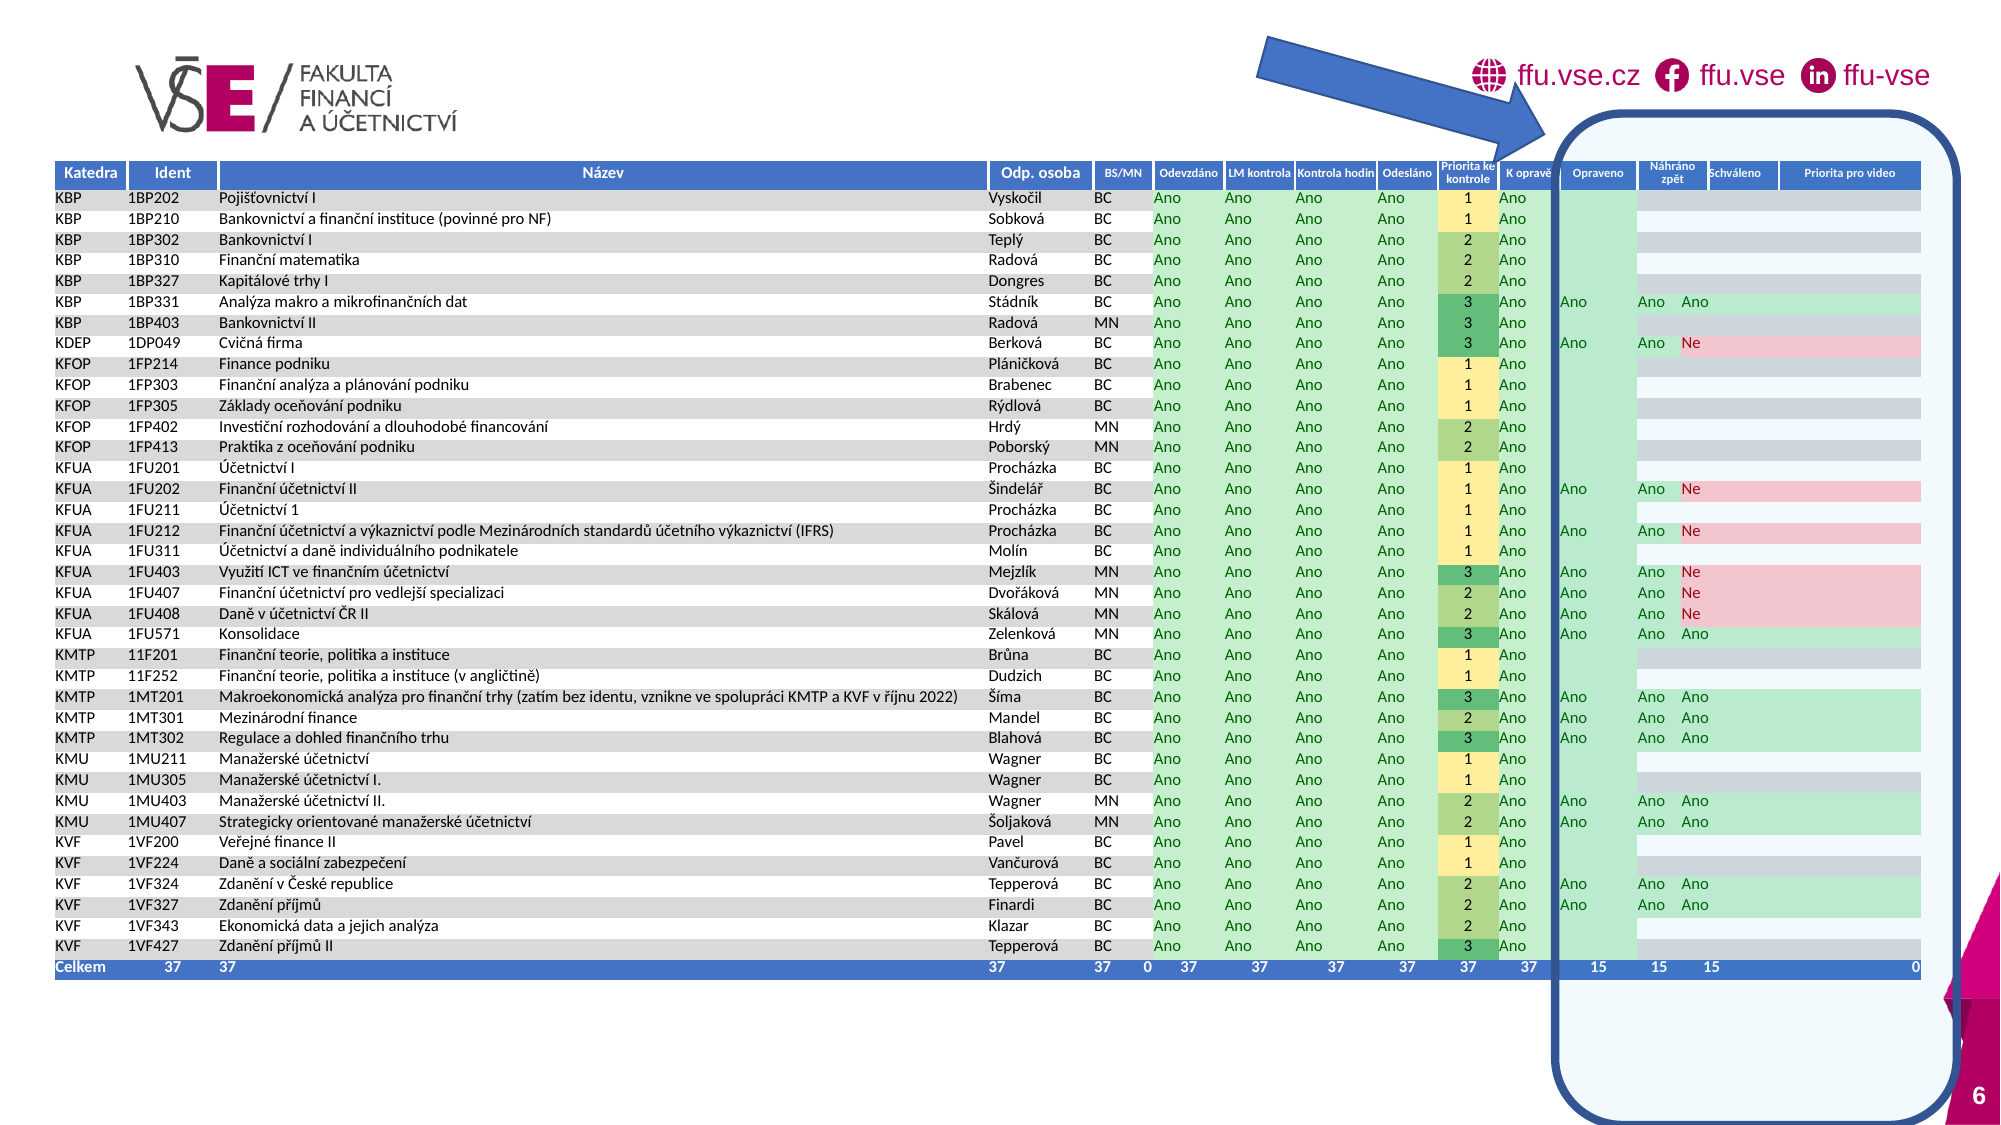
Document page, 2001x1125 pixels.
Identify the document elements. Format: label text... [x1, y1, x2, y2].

table_cell Využití ICT ve finančním účetnictví [219, 565, 988, 585]
table_cell Ano [1224, 274, 1295, 294]
table_cell Ano [1499, 710, 1554, 731]
table_cell KFUA [55, 565, 127, 585]
table_cell Ano [1224, 253, 1295, 274]
table_cell Ano [1153, 253, 1224, 274]
table_cell Ano [1295, 523, 1377, 544]
table_cell BC [1094, 752, 1153, 772]
table_cell Daně v účetnictví ČR II [219, 606, 988, 627]
table_cell KFUA [55, 544, 127, 565]
table_cell MN [1094, 419, 1153, 440]
table_cell Ano [1153, 585, 1224, 606]
table_header Název [220, 161, 987, 190]
table_cell Ano [1153, 648, 1224, 669]
table_cell Ano [1153, 897, 1224, 918]
table_cell Procházka [988, 502, 1094, 523]
table_cell Ano [1224, 897, 1295, 918]
table_cell 1VF324 [127, 876, 219, 897]
table_cell Ano [1224, 939, 1295, 960]
table_cell Ano [1377, 793, 1438, 814]
table_cell Ano [1224, 856, 1295, 876]
table_cell Wagner [988, 752, 1094, 772]
table_cell BC [1094, 544, 1153, 565]
table_cell 1VF224 [127, 856, 219, 876]
table_cell BC [1094, 710, 1153, 731]
table_cell 1 [1438, 544, 1499, 565]
table_cell Molín [988, 544, 1094, 565]
table_cell 1 [1438, 772, 1499, 793]
table_cell Manažerské účetnictví [219, 752, 988, 772]
table_cell 2 [1438, 897, 1499, 918]
table_cell 2 [1438, 606, 1499, 627]
table_cell Ano [1499, 336, 1554, 357]
table_cell Ano [1499, 502, 1554, 523]
table_cell BC [1094, 669, 1153, 689]
table_cell 1MU403 [127, 793, 219, 814]
table_cell Ano [1224, 710, 1295, 731]
table_cell KMU [55, 793, 127, 814]
table_cell Ano [1499, 398, 1554, 419]
table_cell Ano [1295, 461, 1377, 481]
table_header Ident [129, 161, 217, 190]
table_cell 37 [1499, 960, 1554, 980]
table_cell 1MT302 [127, 731, 219, 752]
table_header LM kontrola [1226, 161, 1294, 190]
table_cell Teplý [988, 232, 1094, 253]
table_cell MN [1094, 793, 1153, 814]
table_cell Ano [1499, 606, 1554, 627]
table_cell Ano [1499, 648, 1554, 669]
table_cell Ano [1377, 856, 1438, 876]
table_cell BC [1094, 939, 1153, 960]
table_cell Ano [1499, 211, 1554, 232]
table_cell KVF [55, 897, 127, 918]
table_cell KMTP [55, 731, 127, 752]
table_cell Analýza makro a mikrofinančních dat [219, 294, 988, 315]
table_cell Ano [1153, 710, 1224, 731]
table_cell 3 [1438, 294, 1499, 315]
table_cell Ano [1153, 502, 1224, 523]
table_cell 2 [1438, 918, 1499, 939]
table_cell Ano [1295, 856, 1377, 876]
table_cell Ano [1377, 752, 1438, 772]
table_cell 37 [1224, 960, 1295, 980]
table_cell BC [1094, 648, 1153, 669]
table_cell Rýdlová [988, 398, 1094, 419]
table_cell Mezinárodní finance [219, 710, 988, 731]
table_cell 2 [1438, 419, 1499, 440]
table_cell Ano [1153, 793, 1224, 814]
table_cell Ano [1377, 440, 1438, 461]
table_cell Ano [1224, 752, 1295, 772]
table_cell KVF [55, 918, 127, 939]
table_cell BC [1094, 398, 1153, 419]
table_cell BC [1094, 377, 1153, 398]
table_cell Ano [1153, 481, 1224, 502]
table_cell 2 [1438, 710, 1499, 731]
table_cell Praktika z oceňování podniku [219, 440, 988, 461]
table_cell KMTP [55, 689, 127, 710]
table_cell Ano [1499, 585, 1554, 606]
table_cell BC [1094, 772, 1153, 793]
table_cell Ano [1224, 336, 1295, 357]
table_cell BC [1094, 274, 1153, 294]
table_cell Ano [1295, 294, 1377, 315]
table_cell KFUA [55, 481, 127, 502]
table_cell Ano [1499, 440, 1554, 461]
table_cell Ano [1153, 357, 1224, 377]
table_cell Ano [1499, 544, 1554, 565]
table_cell 3 [1438, 565, 1499, 585]
table_cell Ano [1153, 876, 1224, 897]
table_cell Ano [1295, 669, 1377, 689]
table_cell Ano [1295, 398, 1377, 419]
table_cell Ano [1377, 523, 1438, 544]
table_cell Ano [1499, 461, 1554, 481]
table_cell Ano [1377, 377, 1438, 398]
table_cell 1FU407 [127, 585, 219, 606]
table_cell 1DP049 [127, 336, 219, 357]
table_cell 1BP210 [127, 211, 219, 232]
table_cell 1BP302 [127, 232, 219, 253]
table_cell BC [1094, 835, 1153, 856]
table_cell Ano [1295, 835, 1377, 856]
table_cell Ano [1499, 419, 1554, 440]
table_cell 1FU201 [127, 461, 219, 481]
table_cell Ano [1224, 689, 1295, 710]
table_cell Ano [1224, 419, 1295, 440]
table_cell 1FU212 [127, 523, 219, 544]
table_cell 1 [1438, 377, 1499, 398]
table_cell Celkem [55, 960, 127, 980]
table_cell Finanční matematika [219, 253, 988, 274]
table_cell Ano [1153, 336, 1224, 357]
table_cell KFUA [55, 606, 127, 627]
table_cell KFUA [55, 523, 127, 544]
table_cell 1MU211 [127, 752, 219, 772]
table_cell Ano [1499, 190, 1554, 211]
table_cell Ano [1153, 211, 1224, 232]
table_cell 3 [1438, 689, 1499, 710]
table_cell 2 [1438, 585, 1499, 606]
table_cell 11F252 [127, 669, 219, 689]
table_cell Pláničková [988, 357, 1094, 377]
table_cell 1 [1438, 523, 1499, 544]
table_cell Ano [1224, 835, 1295, 856]
table_cell Ano [1224, 502, 1295, 523]
table_cell Sobková [988, 211, 1094, 232]
table_cell Mandel [988, 710, 1094, 731]
table_cell Dongres [988, 274, 1094, 294]
table_cell Procházka [988, 523, 1094, 544]
table_header Kontrola hodin [1296, 161, 1376, 190]
table_cell Manažerské účetnictví I. [219, 772, 988, 793]
table_cell Ano [1224, 669, 1295, 689]
table_cell KMTP [55, 669, 127, 689]
table_cell Strategicky orientované manažerské účetnictví [219, 814, 988, 835]
table_cell Ano [1295, 481, 1377, 502]
table_cell 1VF200 [127, 835, 219, 856]
table_cell Ano [1499, 274, 1554, 294]
table_cell Ano [1499, 253, 1554, 274]
table_cell Ano [1377, 897, 1438, 918]
picture [0, 0, 2000, 1125]
table_cell Ano [1153, 274, 1224, 294]
table_cell Ano [1224, 211, 1295, 232]
table_cell BC [1094, 731, 1153, 752]
table_cell Ano [1153, 835, 1224, 856]
table_cell Berková [988, 336, 1094, 357]
table_cell 1BP331 [127, 294, 219, 315]
table_cell BC [1094, 502, 1153, 523]
table_cell Ano [1224, 294, 1295, 315]
table_header Katedra [55, 161, 126, 190]
table_cell 1BP327 [127, 274, 219, 294]
table_cell KBP [55, 190, 127, 211]
table_cell KBP [55, 253, 127, 274]
table_cell Manažerské účetnictví II. [219, 793, 988, 814]
table_cell MN [1094, 627, 1153, 648]
table_cell Bankovnictví a finanční instituce (povinné pro NF) [219, 211, 988, 232]
table_cell Dvořáková [988, 585, 1094, 606]
table_cell KBP [55, 274, 127, 294]
table_cell Ano [1377, 606, 1438, 627]
table_cell Ano [1153, 814, 1224, 835]
table_cell Ano [1295, 419, 1377, 440]
table_cell Ano [1499, 669, 1554, 689]
table_cell Ano [1377, 357, 1438, 377]
table_cell 1 [1438, 752, 1499, 772]
table_cell 1FU408 [127, 606, 219, 627]
table_cell 2 [1438, 793, 1499, 814]
table_cell 37 [1094, 960, 1143, 980]
table_cell Ano [1153, 398, 1224, 419]
table_cell Ano [1295, 939, 1377, 960]
table_cell 3 [1438, 315, 1499, 336]
table_cell 11F201 [127, 648, 219, 669]
table_cell Ano [1377, 689, 1438, 710]
table_header Odp. osoba [990, 161, 1092, 190]
table_cell Ano [1377, 669, 1438, 689]
table_cell Ano [1377, 419, 1438, 440]
table_cell Finanční účetnictví II [219, 481, 988, 502]
table_cell Ano [1499, 565, 1554, 585]
table_cell Bankovnictví I [219, 232, 988, 253]
table_cell Zdanění příjmů II [219, 939, 988, 960]
table_cell 37 [988, 960, 1094, 980]
table_cell BC [1094, 876, 1153, 897]
table_cell 1MU305 [127, 772, 219, 793]
table_cell Ano [1377, 835, 1438, 856]
table_cell Ano [1224, 606, 1295, 627]
table_cell Finanční účetnictví a výkaznictví podle Mezinárodních standardů účetního výkaznictví (IFRS) [219, 523, 988, 544]
table_cell Tepperová [988, 876, 1094, 897]
table_cell Ano [1499, 481, 1554, 502]
table_cell 1BP310 [127, 253, 219, 274]
table_cell Ano [1153, 939, 1224, 960]
table_cell Ano [1224, 918, 1295, 939]
table_cell Ano [1499, 627, 1554, 648]
table_cell Ano [1377, 939, 1438, 960]
table_cell KMTP [55, 710, 127, 731]
table_cell 1 [1438, 398, 1499, 419]
table_cell Ano [1153, 606, 1224, 627]
table_cell KBP [55, 315, 127, 336]
table_header Odevzdáno [1155, 161, 1223, 190]
table_cell Ano [1153, 190, 1224, 211]
table_cell KBP [55, 211, 127, 232]
table_cell 37 [1377, 960, 1438, 980]
table_cell 1VF327 [127, 897, 219, 918]
table_cell Ano [1224, 481, 1295, 502]
table_cell Pavel [988, 835, 1094, 856]
table_cell Investiční rozhodování a dlouhodobé financování [219, 419, 988, 440]
table_cell MN [1094, 606, 1153, 627]
table_cell Ano [1295, 752, 1377, 772]
table_cell KFUA [55, 502, 127, 523]
table_cell Ano [1377, 481, 1438, 502]
table_cell KFOP [55, 398, 127, 419]
table_cell BC [1094, 523, 1153, 544]
table_cell Ano [1224, 544, 1295, 565]
table_cell Ano [1295, 918, 1377, 939]
table_cell Ano [1499, 772, 1554, 793]
table_cell Ano [1295, 814, 1377, 835]
table_cell Ano [1224, 876, 1295, 897]
table_cell Ano [1295, 606, 1377, 627]
table_cell Šindelář [988, 481, 1094, 502]
table_cell Šíma [988, 689, 1094, 710]
table_cell 1 [1438, 461, 1499, 481]
table_cell Finanční analýza a plánování podniku [219, 377, 988, 398]
table_cell 1 [1438, 648, 1499, 669]
table_cell 1MT201 [127, 689, 219, 710]
table_cell KMU [55, 814, 127, 835]
table_cell BC [1094, 336, 1153, 357]
table_cell Ano [1295, 710, 1377, 731]
table_cell 37 [127, 960, 219, 980]
table_cell Ano [1499, 377, 1554, 398]
table_cell KVF [55, 856, 127, 876]
table_cell Makroekonomická analýza pro finanční trhy (zatím bez identu, vznikne ve spolupráci KMTP a KVF v říjnu 2022) [219, 689, 988, 710]
table_cell Ano [1377, 253, 1438, 274]
table_cell Ano [1377, 336, 1438, 357]
table_cell Ano [1295, 876, 1377, 897]
table_cell Skálová [988, 606, 1094, 627]
table_header K opravě [1500, 161, 1556, 190]
table_cell MN [1094, 565, 1153, 585]
table_cell 1FU571 [127, 627, 219, 648]
table_cell Ano [1153, 232, 1224, 253]
table_cell KFUA [55, 585, 127, 606]
table_cell 1FP413 [127, 440, 219, 461]
text_box [1554, 112, 1958, 1125]
table_cell 1 [1438, 357, 1499, 377]
table_cell 1VF343 [127, 918, 219, 939]
table_cell Veřejné finance II [219, 835, 988, 856]
table_cell Ano [1499, 294, 1554, 315]
table_cell 1 [1438, 190, 1499, 211]
table_cell Ano [1377, 461, 1438, 481]
table_cell 1FP303 [127, 377, 219, 398]
table_cell BC [1094, 481, 1153, 502]
table_cell Ano [1377, 565, 1438, 585]
table_cell Ano [1377, 918, 1438, 939]
table_cell Ano [1224, 648, 1295, 669]
table_cell Wagner [988, 793, 1094, 814]
table_cell Ano [1499, 939, 1554, 960]
table_cell Blahová [988, 731, 1094, 752]
table_cell Ano [1295, 585, 1377, 606]
table_cell Ano [1153, 918, 1224, 939]
table_cell Ano [1377, 585, 1438, 606]
table_cell 1FU403 [127, 565, 219, 585]
table_cell Ano [1377, 211, 1438, 232]
table_cell 2 [1438, 232, 1499, 253]
table_cell Regulace a dohled finančního trhu [219, 731, 988, 752]
table_cell Ano [1377, 502, 1438, 523]
table_cell KMU [55, 752, 127, 772]
table_cell 2 [1438, 440, 1499, 461]
table_cell Ano [1377, 627, 1438, 648]
table_cell Ano [1377, 772, 1438, 793]
table_cell Ano [1224, 627, 1295, 648]
table_cell Ano [1377, 274, 1438, 294]
table_cell Ano [1295, 544, 1377, 565]
table_cell Kapitálové trhy I [219, 274, 988, 294]
table_cell Ano [1499, 793, 1554, 814]
table_cell BC [1094, 294, 1153, 315]
table_cell Ano [1153, 294, 1224, 315]
table_cell Ano [1295, 190, 1377, 211]
table_cell Šoljaková [988, 814, 1094, 835]
table_cell Ano [1499, 689, 1554, 710]
table_cell Ano [1377, 710, 1438, 731]
table_cell 1FU202 [127, 481, 219, 502]
table_cell Ano [1377, 731, 1438, 752]
table_cell Cvičná firma [219, 336, 988, 357]
table_cell Konsolidace [219, 627, 988, 648]
table_cell Ano [1377, 190, 1438, 211]
table_cell 0 [1143, 960, 1153, 980]
table_cell 1FP305 [127, 398, 219, 419]
table_cell BC [1094, 689, 1153, 710]
table_cell Ano [1295, 336, 1377, 357]
table_cell KFUA [55, 627, 127, 648]
table_cell Wagner [988, 772, 1094, 793]
table_cell KFOP [55, 357, 127, 377]
table_cell MN [1094, 315, 1153, 336]
table_cell Ano [1224, 232, 1295, 253]
table_cell BC [1094, 856, 1153, 876]
table_cell Ano [1499, 731, 1554, 752]
table_cell Ano [1499, 357, 1554, 377]
table_cell KFOP [55, 419, 127, 440]
table_cell Ano [1153, 315, 1224, 336]
table_cell BC [1094, 461, 1153, 481]
table_header BS/MN [1095, 161, 1152, 190]
table_cell MN [1094, 585, 1153, 606]
table_cell Ano [1295, 627, 1377, 648]
table_cell Ano [1224, 565, 1295, 585]
table_cell BC [1094, 897, 1153, 918]
table_cell KFOP [55, 377, 127, 398]
table_cell Ano [1295, 793, 1377, 814]
table_cell BC [1094, 918, 1153, 939]
table_cell Ano [1295, 357, 1377, 377]
table_cell Ano [1499, 835, 1554, 856]
table_cell Ano [1377, 648, 1438, 669]
table_cell Ano [1295, 897, 1377, 918]
table_cell KDEP [55, 336, 127, 357]
table_cell 1MU407 [127, 814, 219, 835]
table_cell BC [1094, 357, 1153, 377]
table_cell Brůna [988, 648, 1094, 669]
table_cell Ano [1153, 419, 1224, 440]
table_cell Ano [1499, 814, 1554, 835]
table_cell Ano [1295, 731, 1377, 752]
table_cell 1 [1438, 481, 1499, 502]
table_cell Účetnictví 1 [219, 502, 988, 523]
table_cell 37 [1438, 960, 1499, 980]
table_cell 1VF427 [127, 939, 219, 960]
table_cell 3 [1438, 336, 1499, 357]
text_box [1255, 35, 1546, 166]
table_cell Ano [1153, 731, 1224, 752]
table_cell KVF [55, 939, 127, 960]
table_cell Ano [1499, 876, 1554, 897]
table_cell Ano [1295, 274, 1377, 294]
table_cell 3 [1438, 731, 1499, 752]
table_cell Ano [1295, 253, 1377, 274]
table_cell 1FU211 [127, 502, 219, 523]
table_cell BC [1094, 232, 1153, 253]
table_cell Vyskočil [988, 190, 1094, 211]
table_cell Ano [1295, 315, 1377, 336]
table_cell Ano [1224, 357, 1295, 377]
table_cell Ano [1295, 440, 1377, 461]
table_cell Ano [1377, 814, 1438, 835]
table_cell Ano [1377, 876, 1438, 897]
table_cell Ano [1224, 585, 1295, 606]
table_cell Ano [1153, 440, 1224, 461]
table_cell 37 [1295, 960, 1377, 980]
table_cell KVF [55, 835, 127, 856]
table_cell Ano [1153, 752, 1224, 772]
table_cell Klazar [988, 918, 1094, 939]
table_cell Ano [1224, 772, 1295, 793]
table_cell BC [1094, 211, 1153, 232]
table_cell Ano [1295, 232, 1377, 253]
table_cell KFUA [55, 461, 127, 481]
table_cell 2 [1438, 814, 1499, 835]
table_cell Ano [1499, 918, 1554, 939]
table_cell 37 [219, 960, 988, 980]
table_cell Ano [1499, 752, 1554, 772]
table_cell KVF [55, 876, 127, 897]
table_cell Ekonomická data a jejich analýza [219, 918, 988, 939]
table_cell KMTP [55, 648, 127, 669]
table_cell Vančurová [988, 856, 1094, 876]
table_cell Účetnictví a daně individuálního podnikatele [219, 544, 988, 565]
table_cell Základy oceňování podniku [219, 398, 988, 419]
table_cell Ano [1499, 315, 1554, 336]
table_cell Zdanění příjmů [219, 897, 988, 918]
table_cell Ano [1153, 772, 1224, 793]
table_cell Ano [1295, 565, 1377, 585]
table_cell Ano [1153, 856, 1224, 876]
table_cell 37 [1153, 960, 1224, 980]
table_cell Pojišťovnictví I [219, 190, 988, 211]
table_cell Bankovnictví II [219, 315, 988, 336]
table_cell Ano [1224, 731, 1295, 752]
table_cell Ano [1377, 315, 1438, 336]
table_cell Ano [1499, 856, 1554, 876]
table_cell Mejzlík [988, 565, 1094, 585]
table_cell Ano [1224, 461, 1295, 481]
table_cell Finardi [988, 897, 1094, 918]
table_cell Ano [1295, 689, 1377, 710]
table_cell Ano [1224, 440, 1295, 461]
table_cell 3 [1438, 627, 1499, 648]
table_cell Radová [988, 253, 1094, 274]
table_cell Ano [1377, 232, 1438, 253]
table_cell Ano [1295, 377, 1377, 398]
table_cell Ano [1153, 627, 1224, 648]
table_cell MN [1094, 814, 1153, 835]
table_cell Ano [1295, 648, 1377, 669]
table_cell KBP [55, 232, 127, 253]
table_header Odesláno [1378, 161, 1437, 190]
table_cell 1 [1438, 856, 1499, 876]
table_cell 1FU311 [127, 544, 219, 565]
table_cell 1BP403 [127, 315, 219, 336]
table_cell Ano [1224, 190, 1295, 211]
table_cell Ano [1499, 523, 1554, 544]
table_cell 1 [1438, 502, 1499, 523]
table_cell KMU [55, 772, 127, 793]
table_cell Ano [1295, 502, 1377, 523]
table_cell Daně a sociální zabezpečení [219, 856, 988, 876]
table_cell Ano [1153, 565, 1224, 585]
table_cell Ano [1224, 398, 1295, 419]
table_cell Ano [1499, 232, 1554, 253]
table_cell Ano [1153, 461, 1224, 481]
table_cell Zdanění v České republice [219, 876, 988, 897]
table_cell Finanční teorie, politika a instituce [219, 648, 988, 669]
table_cell 1MT301 [127, 710, 219, 731]
table_cell BC [1094, 253, 1153, 274]
table_cell Ano [1224, 377, 1295, 398]
table_cell Ano [1224, 814, 1295, 835]
table_cell 1BP202 [127, 190, 219, 211]
table_cell Ano [1153, 544, 1224, 565]
table_cell Ano [1153, 523, 1224, 544]
table_cell Brabenec [988, 377, 1094, 398]
table_cell Finanční účetnictví pro vedlejší specializaci [219, 585, 988, 606]
table_cell Ano [1224, 315, 1295, 336]
table_cell Ano [1153, 377, 1224, 398]
table_cell Poborský [988, 440, 1094, 461]
table_cell MN [1094, 440, 1153, 461]
table_cell Ano [1377, 544, 1438, 565]
table_cell 2 [1438, 253, 1499, 274]
table_cell Dudzich [988, 669, 1094, 689]
table_cell Hrdý [988, 419, 1094, 440]
table_cell Účetnictví I [219, 461, 988, 481]
table_cell Ano [1153, 669, 1224, 689]
table_cell 1 [1438, 211, 1499, 232]
table_cell Ano [1377, 398, 1438, 419]
table_cell KFOP [55, 440, 127, 461]
table_cell 1FP214 [127, 357, 219, 377]
table_cell Finanční teorie, politika a instituce (v angličtině) [219, 669, 988, 689]
table_cell 2 [1438, 274, 1499, 294]
table_cell BC [1094, 190, 1153, 211]
table_cell 1FP402 [127, 419, 219, 440]
table_cell 3 [1438, 939, 1499, 960]
table_cell Ano [1153, 689, 1224, 710]
table_cell Procházka [988, 461, 1094, 481]
table_cell Ano [1224, 523, 1295, 544]
table_cell KBP [55, 294, 127, 315]
table_header Priorita ke kontrole [1439, 161, 1497, 190]
table_cell Zelenková [988, 627, 1094, 648]
table_cell 1 [1438, 835, 1499, 856]
table_cell 2 [1438, 876, 1499, 897]
table_cell Ano [1224, 793, 1295, 814]
table_cell Ano [1295, 211, 1377, 232]
table_cell Finance podniku [219, 357, 988, 377]
table_cell Tepperová [988, 939, 1094, 960]
table_cell Radová [988, 315, 1094, 336]
table_cell Ano [1295, 772, 1377, 793]
table_cell Ano [1499, 897, 1554, 918]
table_cell Stádník [988, 294, 1094, 315]
table_cell Ano [1377, 294, 1438, 315]
table_cell 1 [1438, 669, 1499, 689]
